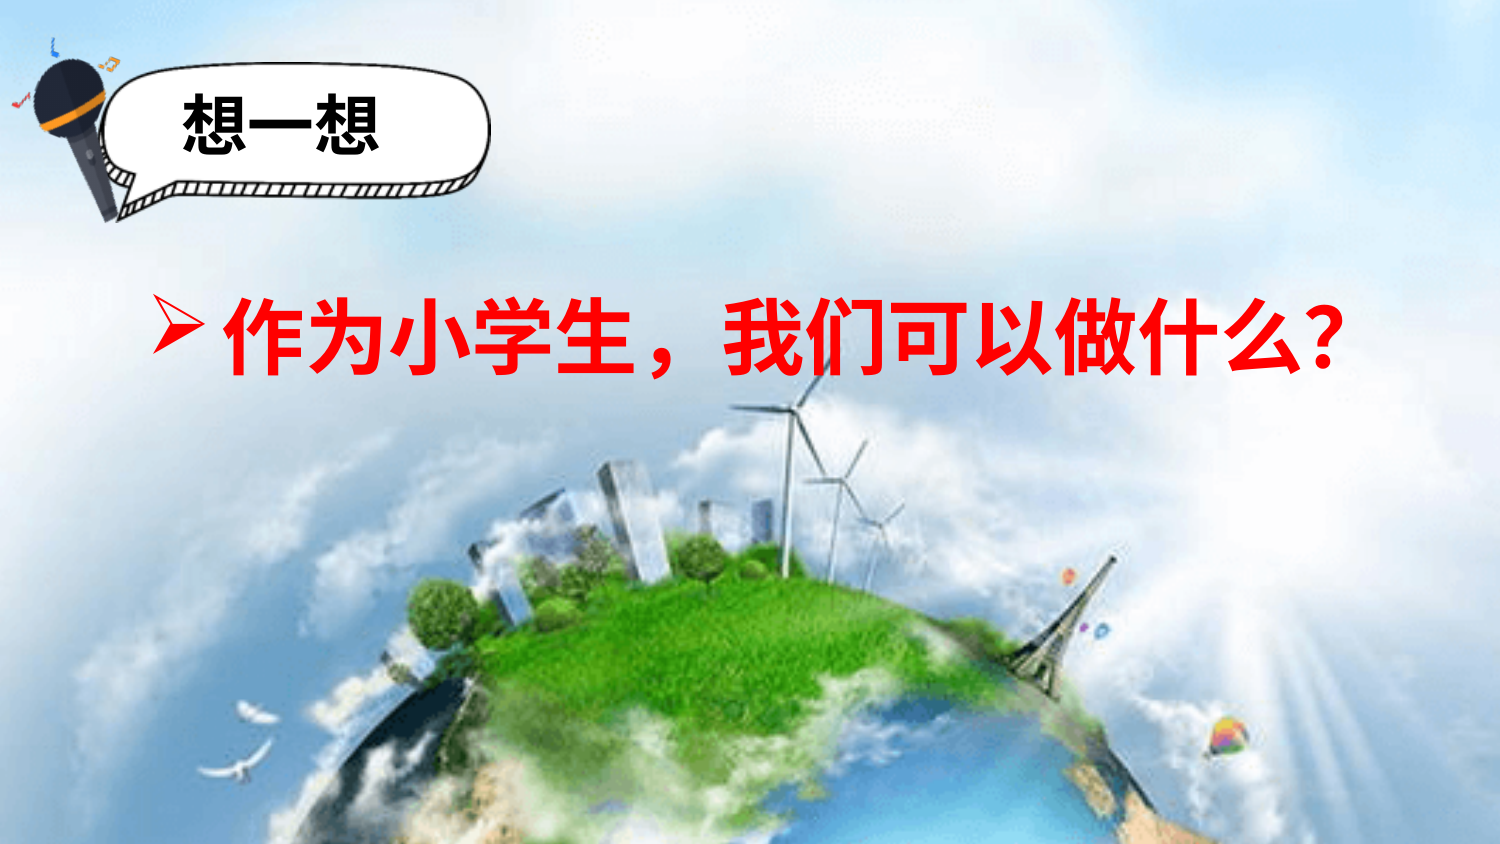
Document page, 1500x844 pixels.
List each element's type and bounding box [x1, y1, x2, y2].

text_box [0, 38, 491, 223]
picture [0, 0, 1500, 844]
